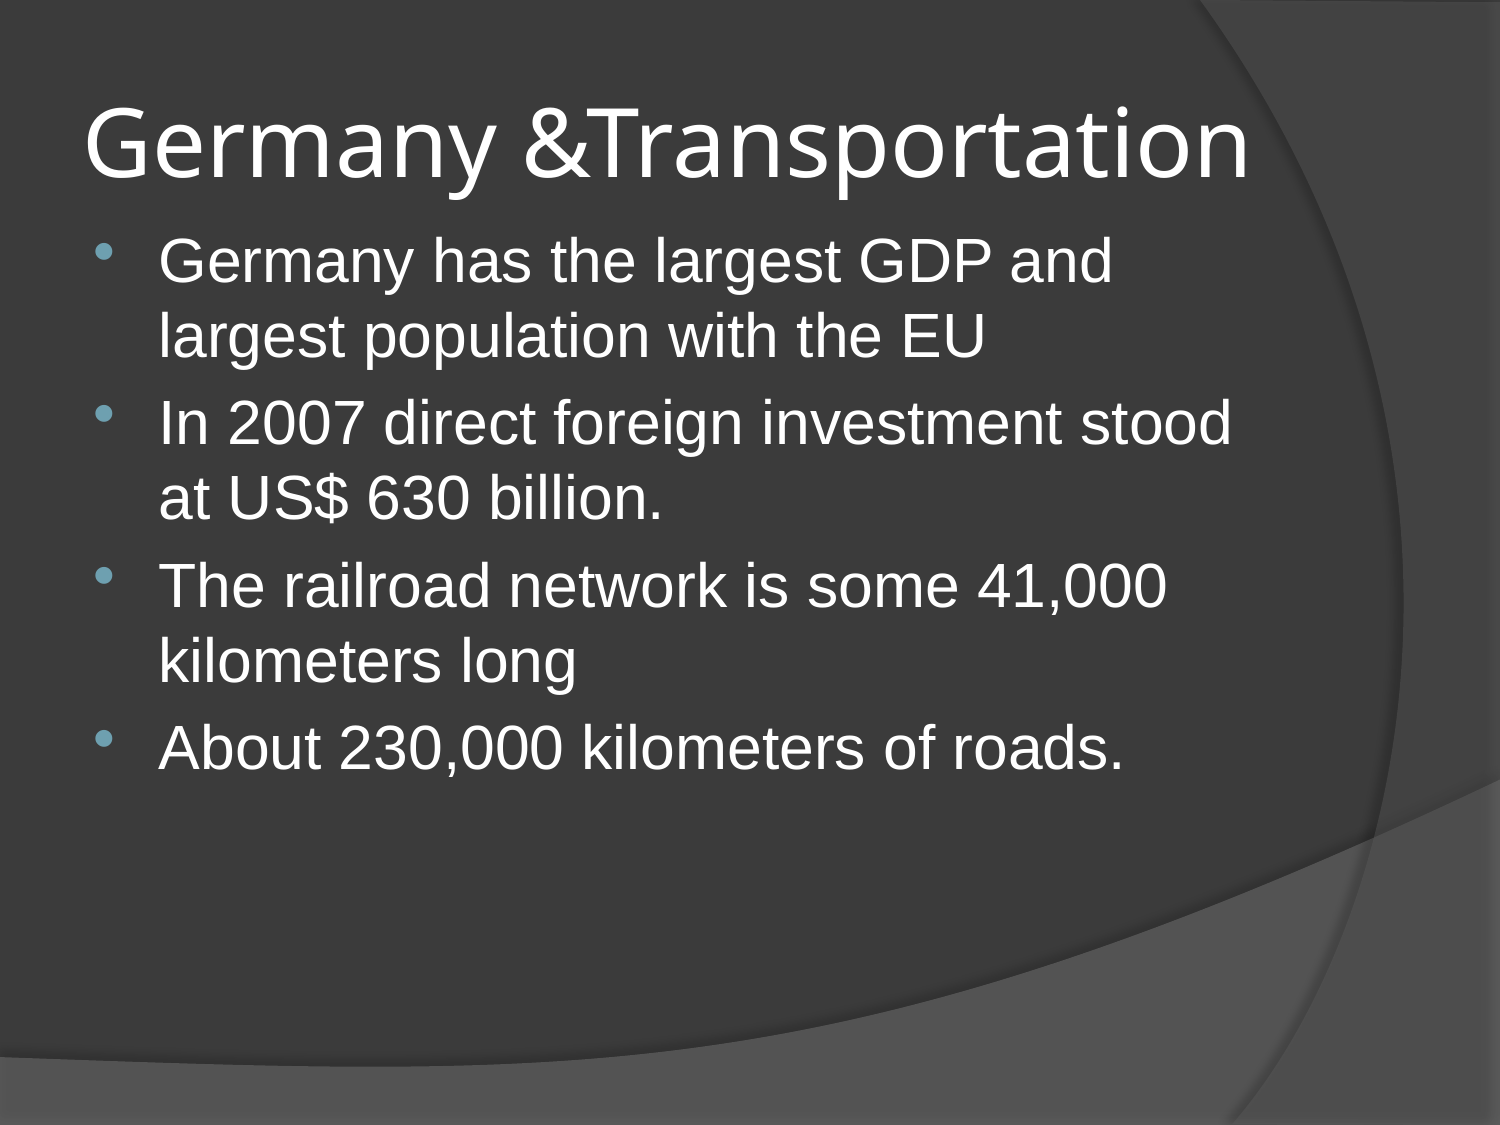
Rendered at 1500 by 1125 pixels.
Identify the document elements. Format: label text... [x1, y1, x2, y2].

title Germany &Transportation [75, 45, 1300, 212]
list Germany has the largest GDP and largest population with the EU In 2007 direct foreign investment stood at US$ 630 billion. The railroad network is some 41,000 kilometers long About 230,000 kilometers of roads. [75, 212, 1300, 1005]
